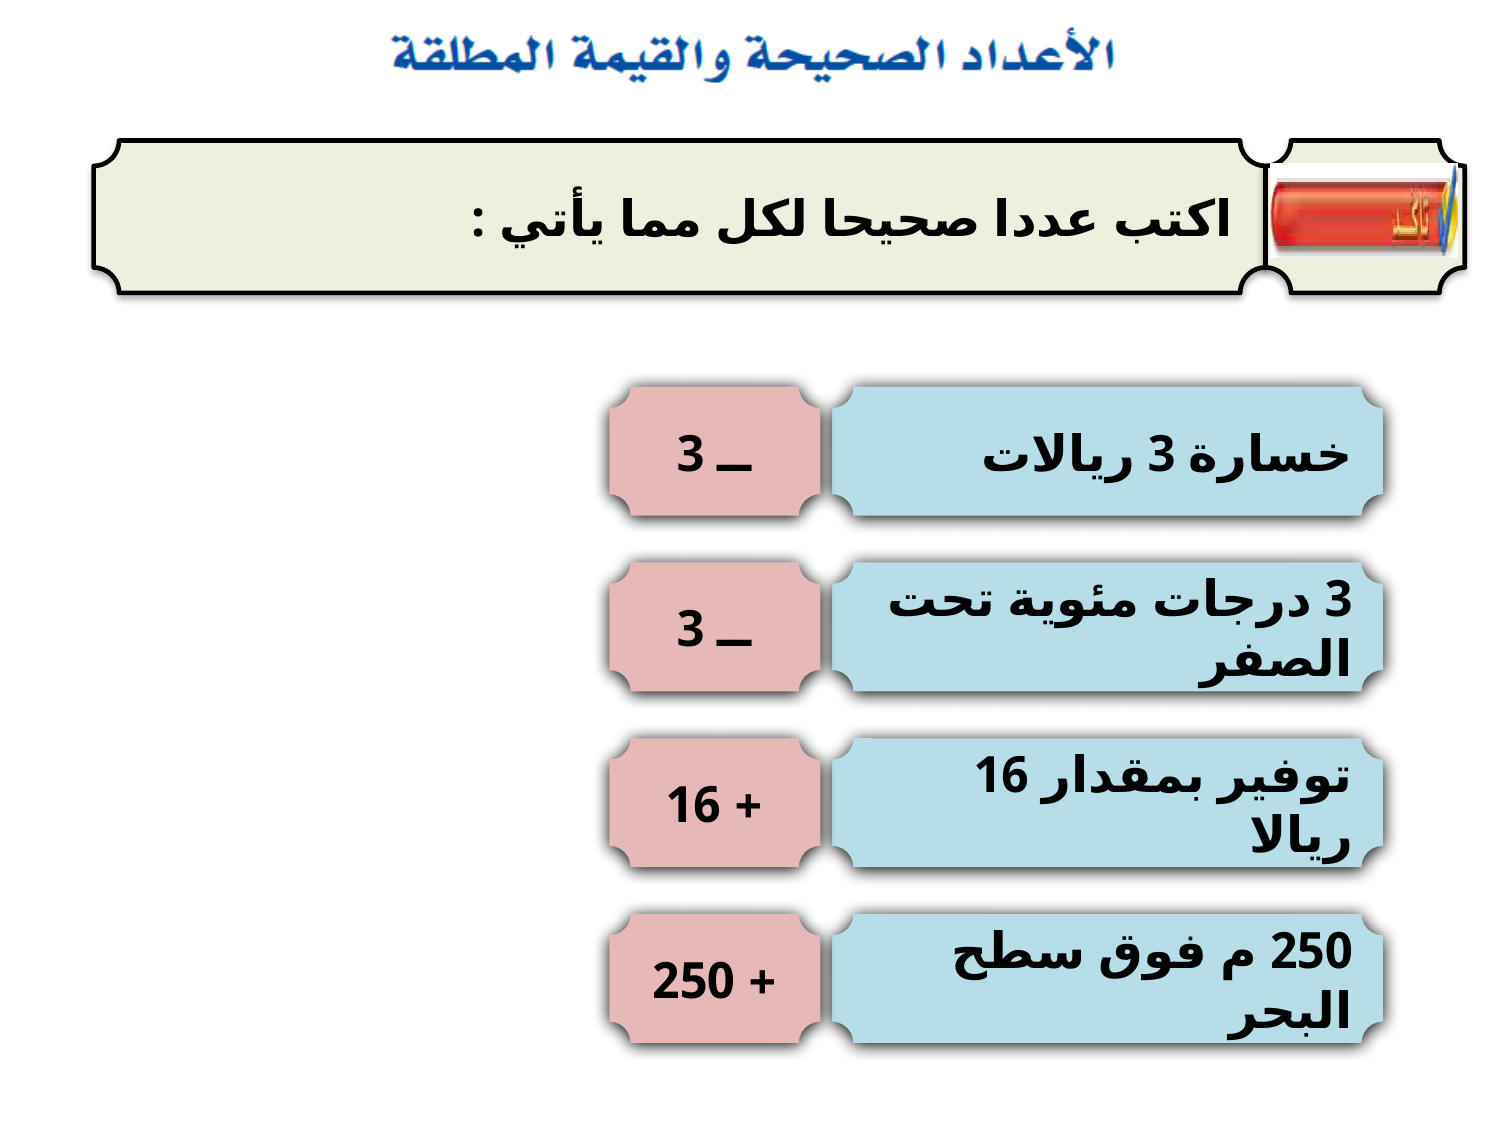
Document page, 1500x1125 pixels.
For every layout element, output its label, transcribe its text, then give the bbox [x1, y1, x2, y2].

text_box 3 درجات مئوية تحت الصفر [834, 560, 1385, 694]
text_box 250 م فوق سطح البحر [834, 911, 1385, 1046]
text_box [93, 140, 1466, 294]
text_box ــ 3 [607, 384, 823, 518]
text_box + 250 [607, 911, 823, 1046]
text_box ــ 3 [607, 560, 823, 694]
picture [384, 23, 1116, 87]
text_box توفير بمقدار 16 ريالا [834, 736, 1385, 870]
text_box + 16 [607, 736, 823, 870]
text_box خسارة 3 ريالات [834, 384, 1385, 518]
